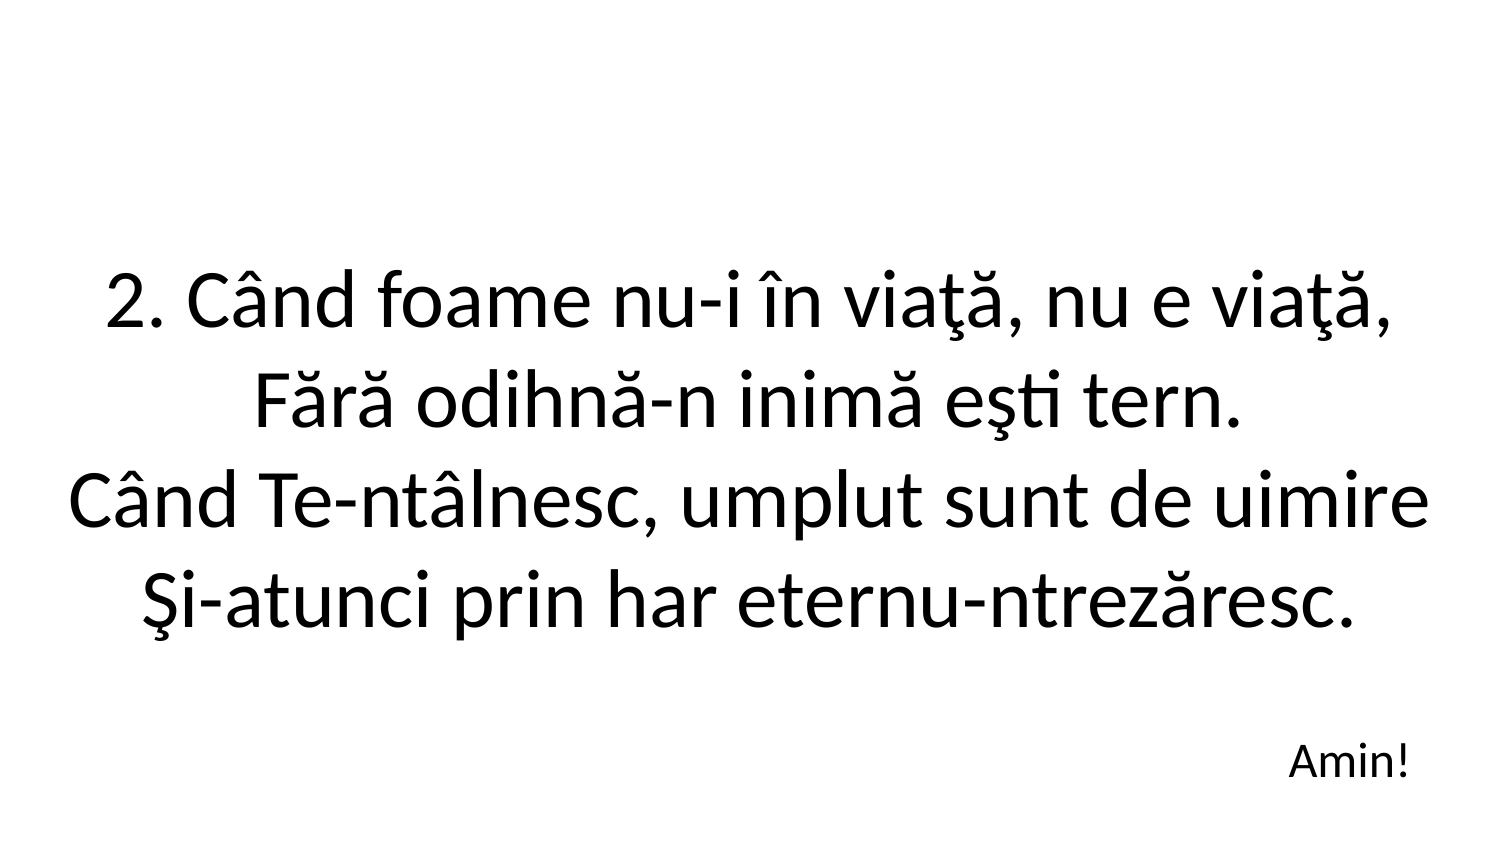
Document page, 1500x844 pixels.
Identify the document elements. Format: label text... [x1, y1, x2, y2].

text_box Amin! [1273, 674, 1427, 795]
text_box 2. Când foame nu-i în viaţă, nu e viaţă, Fără odihnă-n inimă eşti tern. Când Te-ntâlnesc, umplut sunt de uimire Şi-atunci prin har eternu-ntrezăresc. [53, 192, 1447, 652]
